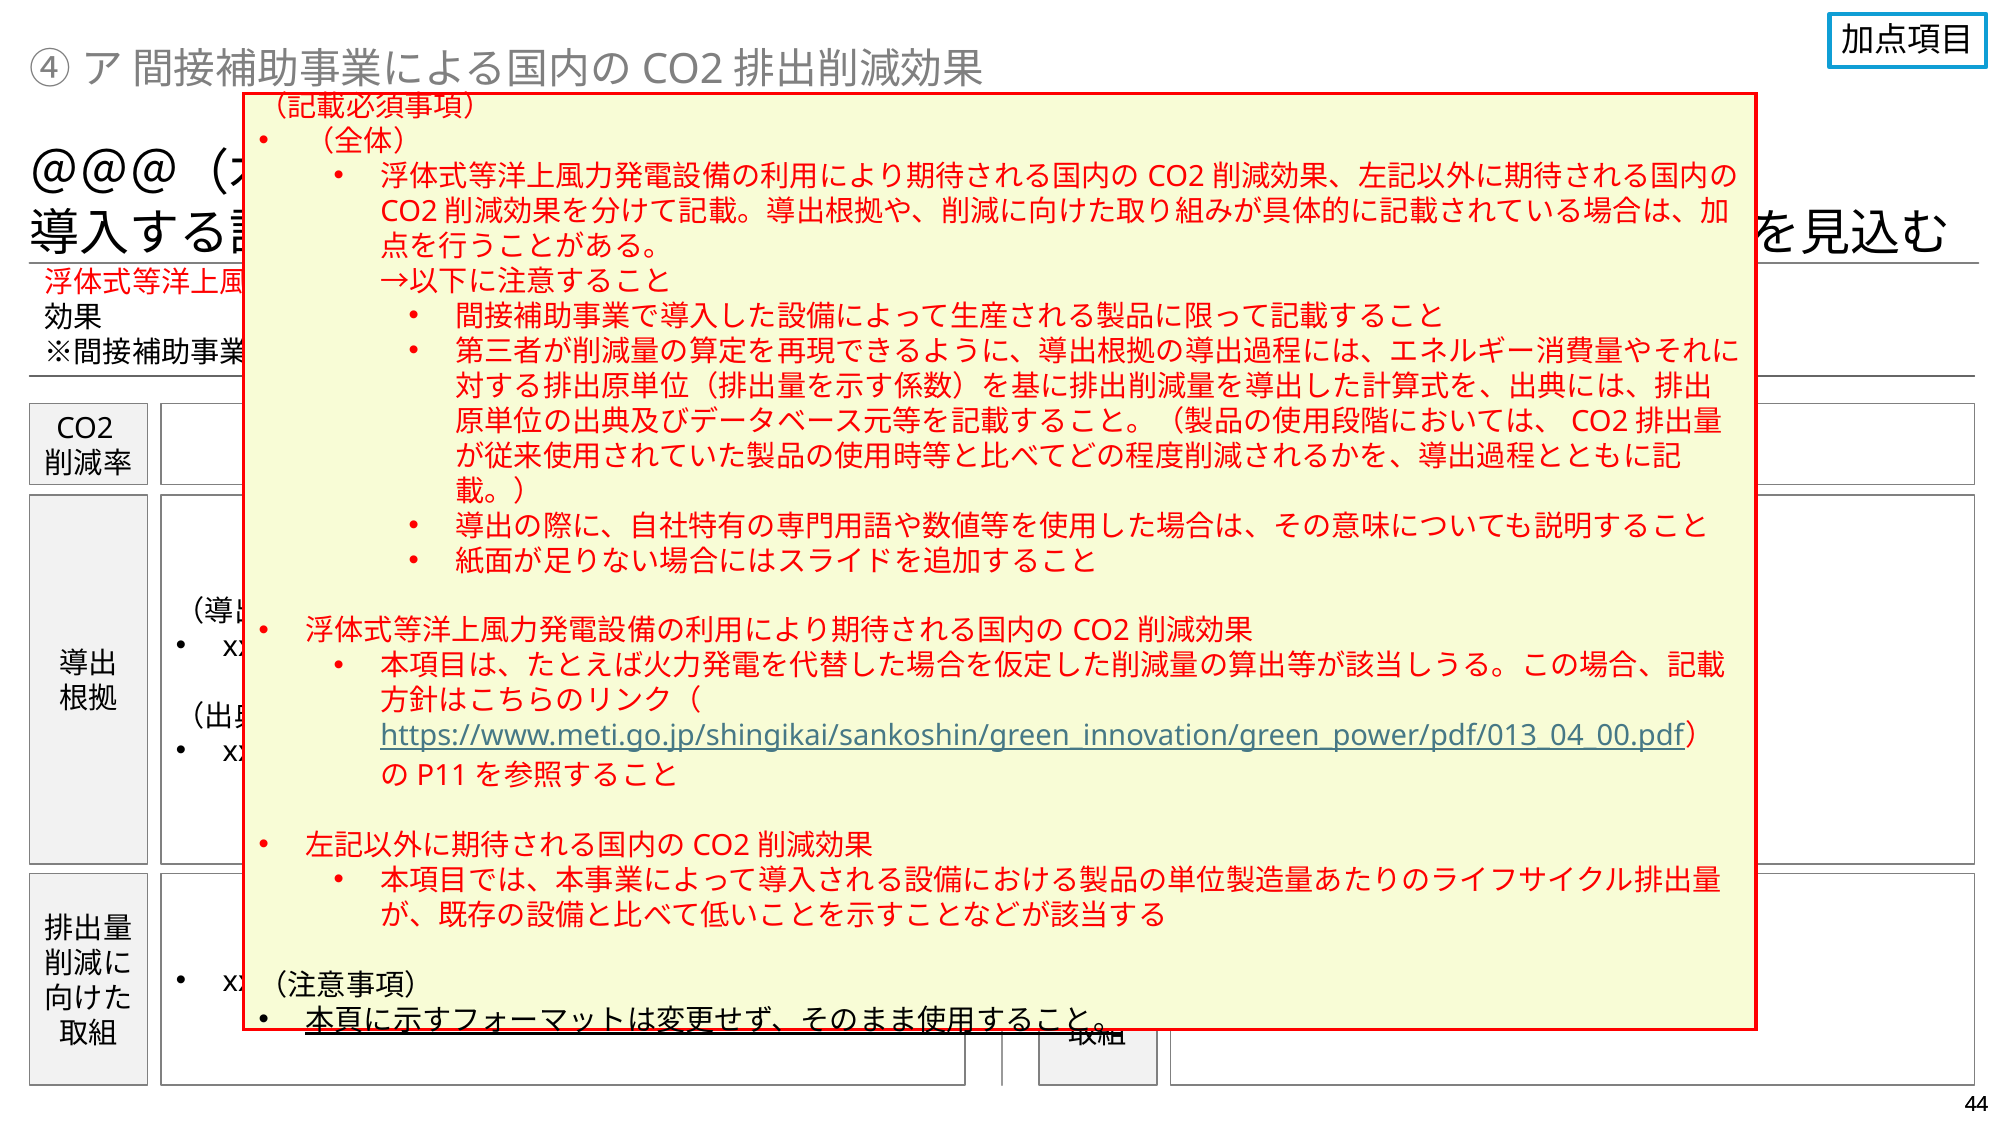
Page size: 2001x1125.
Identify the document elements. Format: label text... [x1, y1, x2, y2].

text_box （記載必須事項） （全体） 浮体式等洋上風力発電設備の利用により期待される国内のCO2削減効果、左記以外に期待される国内のCO2削減効果を分けて記載。導出根拠や、削減に向けた取り組みが具体的に記載されている場合は、加点を行うことがある。 →以下に注意すること 間接補助事業で導入した設備によって生産される製品に限って記載すること 第三者が削減量の算定を再現できるように、導出根拠の導出過程には、エネルギー消費量やそれに対する排出原単位（排出量を示す係数）を基に排出削減量を導出した計算式を、出典には、排出原単位の出典及びデータベース元等を記載すること。（製品の使用段階においては、CO2排出量が従来使用されていた製品の使用時等と比べてどの程度削減されるかを、導出過程とともに記載。） 導出の際に、自社特有の専門用語や数値等を使用した場合は、その意味についても説明すること 紙面が足りない場合にはスライドを追加すること 浮体式等洋上風力発電設備の利用により期待される国内のCO2削減効果 本項目は、たとえば火力発電を代替した場合を仮定した削減量の算出等が該当しうる。この場合、記載方針はこちらのリンク（https://www.meti.go.jp/shingikai/sankoshin/green_innovation/green_power/pdf/013_04_00.pdf）のP11を参照すること 左記以外に期待される国内のCO2削減効果 本項目では、本事業によって導入される設備における製品の単位製造量あたりのライフサイクル排出量が、既存の設備と比べて低いことを示すことなどが該当する （注意事項） 本頁に示すフォーマットは変更せず、そのまま使用すること。 [242, 264, 1758, 1031]
text_box ＠＠＠（本スライドのメッセージ。以下は例） 導入する設備による生産される製品の利用によって、従来比xx%のCO2削減を見込む [1758, 147, 1979, 262]
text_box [1038, 294, 1975, 377]
text_box xx [159, 872, 966, 1087]
text_box xxトンCO2/年削減 （従来比xx%減） [159, 402, 242, 486]
text_box 導出 根拠 [28, 493, 149, 865]
text_box xx [1169, 872, 1976, 1087]
text_box （記載必須事項） （全体） 浮体式等洋上風力発電設備の利用により期待される国内のCO2削減効果、左記以外に期待される国内のCO2削減効果を分けて記載。導出根拠や、削減に向けた取り組みが具体的に記載されている場合は、加点を行うことがある。 →以下に注意すること 間接補助事業で導入した設備によって生産される製品に限って記載すること 第三者が削減量の算定を再現できるように、導出根拠の導出過程には、エネルギー消費量やそれに対する排出原単位（排出量を示す係数）を基に排出削減量を導出した計算式を、出典には、排出原単位の出典及びデータベース元等を記載すること。（製品の使用段階においては、CO2排出量が従来使用されていた製品の使用時等と比べてどの程度削減されるかを、導出過程とともに記載。） 導出の際に、自社特有の専門用語や数値等を使用した場合は、その意味についても説明すること 紙面が足りない場合にはスライドを追加すること 浮体式等洋上風力発電設備の利用により期待される国内のCO2削減効果 本項目は、たとえば火力発電を代替した場合を仮定した削減量の算出等が該当しうる。この場合、記載方針はこちらのリンク（https://www.meti.go.jp/shingikai/sankoshin/green_innovation/green_power/pdf/013_04_00.pdf）のP11を参照すること 左記以外に期待される国内のCO2削減効果 本項目では、本事業によって導入される設備における製品の単位製造量あたりのライフサイクル排出量が、既存の設備と比べて低いことを示すことなどが該当する （注意事項） 本頁に示すフォーマットは変更せず、そのまま使用すること。 [242, 92, 1758, 262]
text_box 排出量 削減に 向けた 取組 [28, 872, 149, 1087]
text_box ④ア 間接補助事業による国内のCO2排出削減効果 [29, 47, 1802, 94]
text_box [28, 294, 966, 377]
text_box 排出量 削減に 向けた 取組 [1037, 1031, 1159, 1087]
text_box ＠＠＠（本スライドのメッセージ。以下は例） 導入する設備による生産される製品の利用によって、従来比xx%のCO2削減を見込む [29, 147, 242, 262]
text_box （導出過程） Xx （出典） xx [1758, 493, 1976, 865]
text_box 加点項目 [1829, 13, 1986, 68]
text_box （導出過程） xx （出典） xx [159, 493, 242, 865]
text_box xxトンCO2/年削減 （従来比xx%減） [1758, 402, 1976, 486]
text_box CO2削減率 [28, 402, 149, 486]
